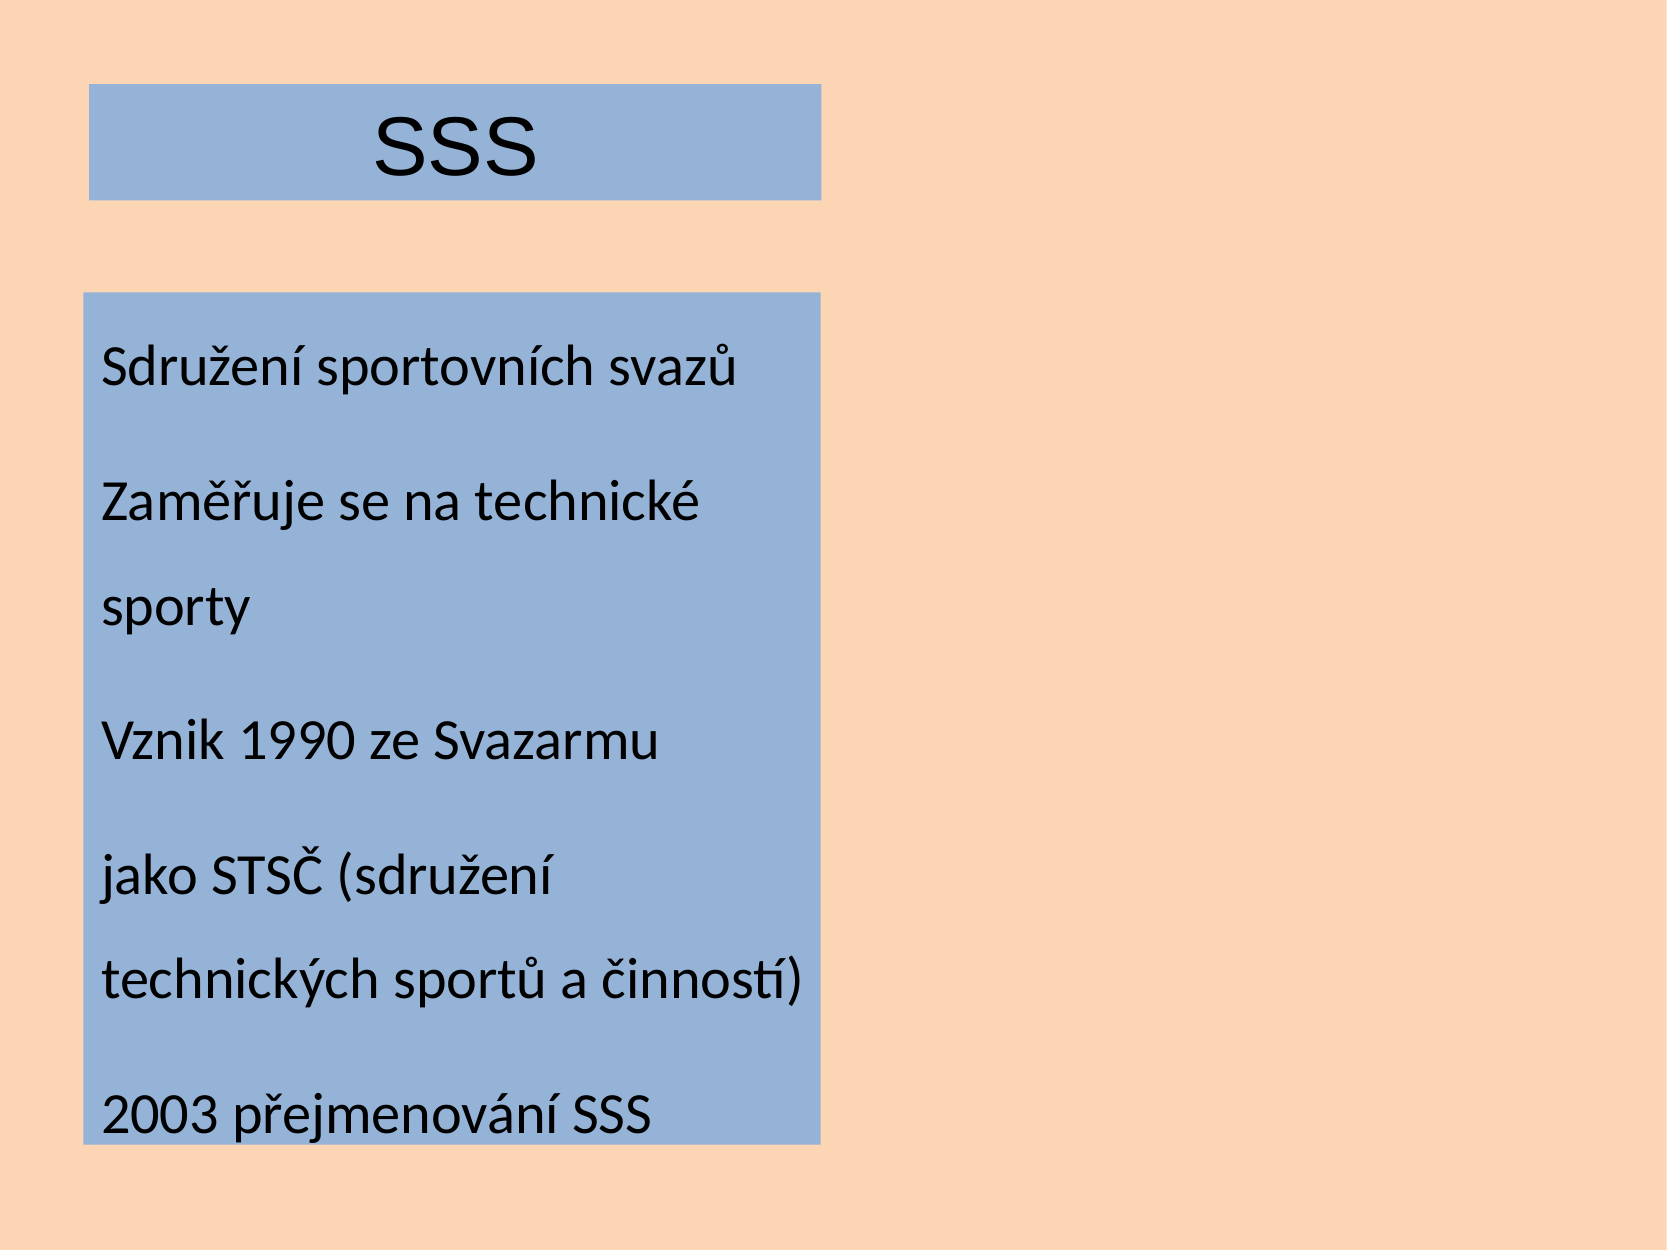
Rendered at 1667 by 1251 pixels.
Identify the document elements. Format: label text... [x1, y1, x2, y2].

title SSS [89, 84, 822, 201]
list Sdružení sportovních svazů Zaměřuje se na technické sporty Vznik 1990 ze Svazarmu jako STSČ (sdružení technických sportů a činností) 2003 přejmenování SSS [83, 292, 821, 1145]
